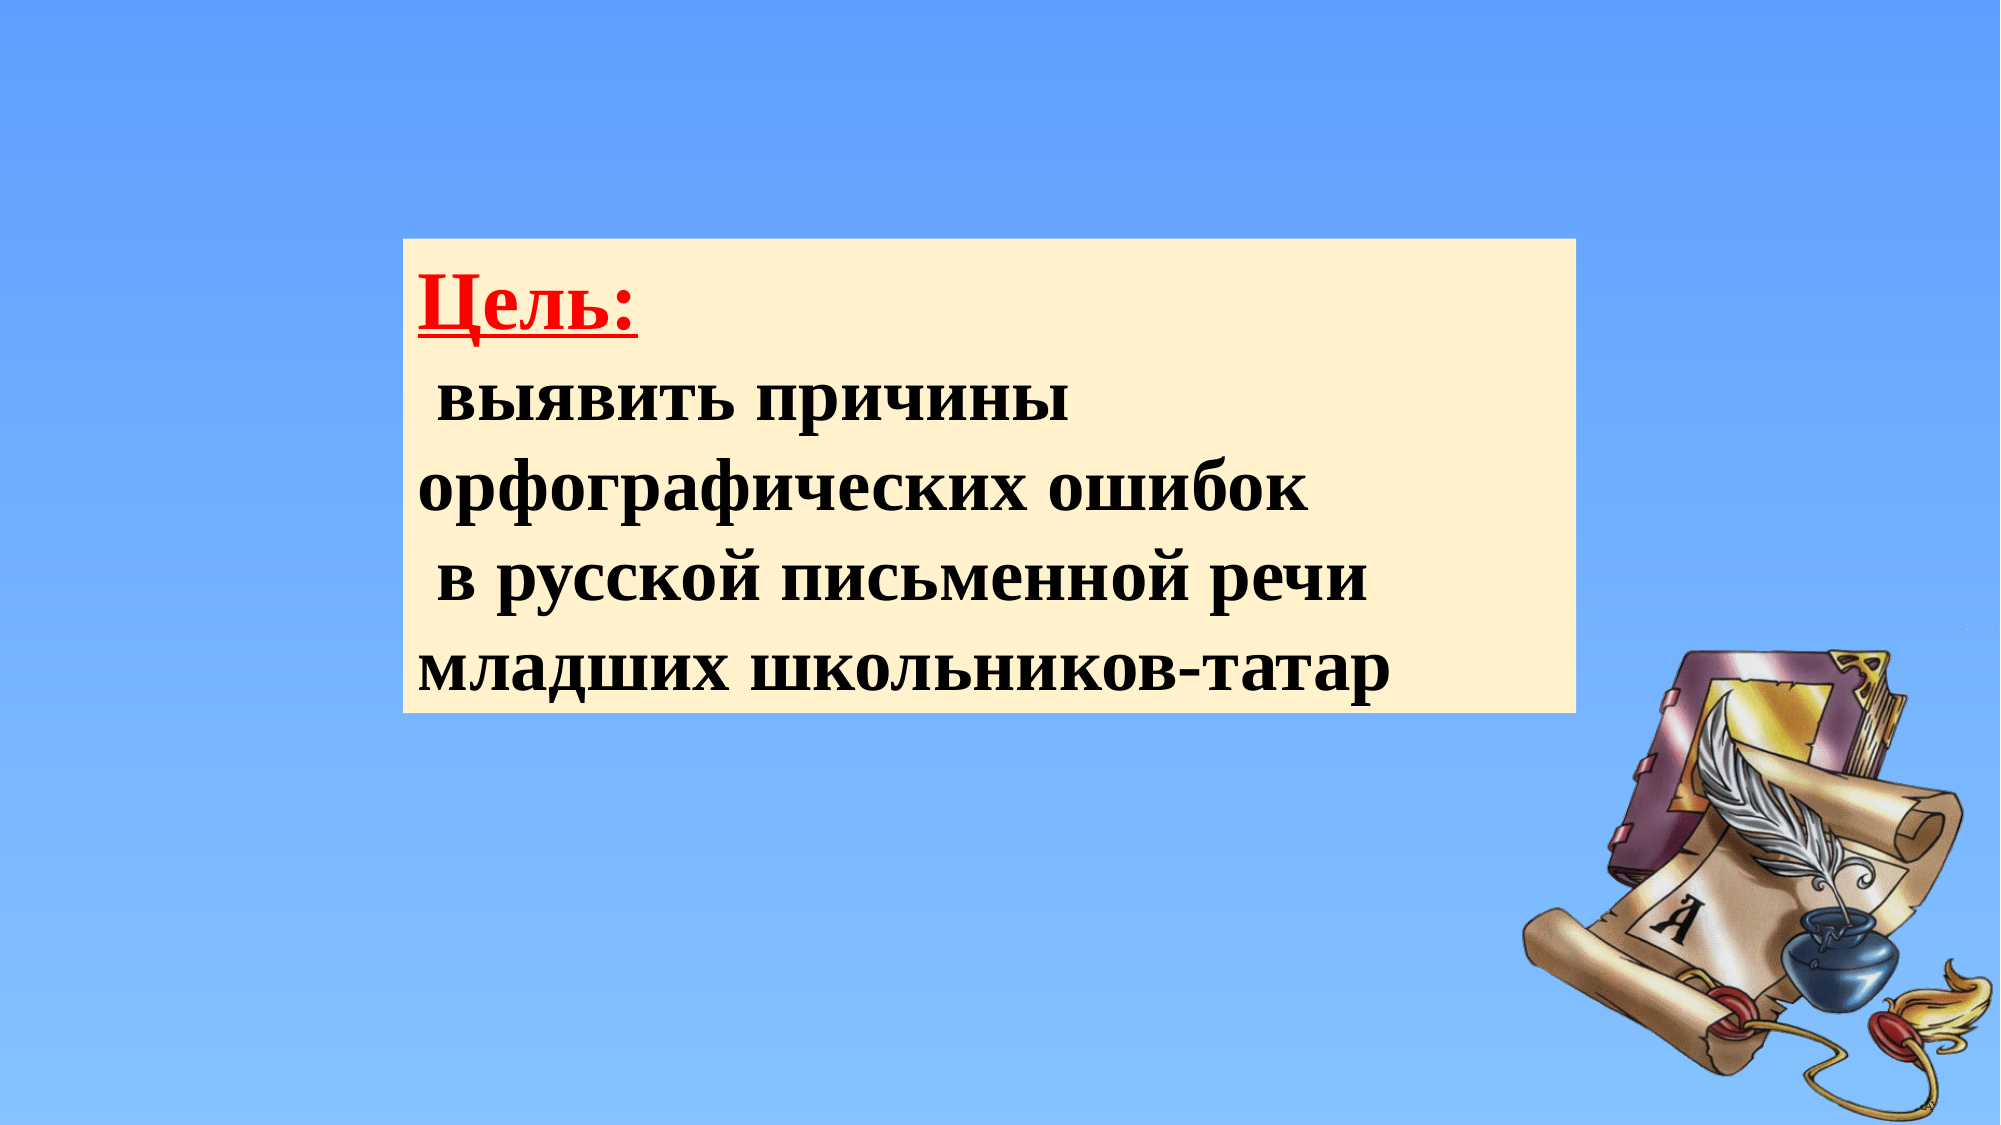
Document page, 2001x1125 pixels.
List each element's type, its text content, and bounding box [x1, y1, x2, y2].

picture [1514, 629, 2000, 1125]
text_box Цель: выявить причины орфографических ошибок в русской письменной речи младших школьников-татар [403, 238, 1577, 714]
